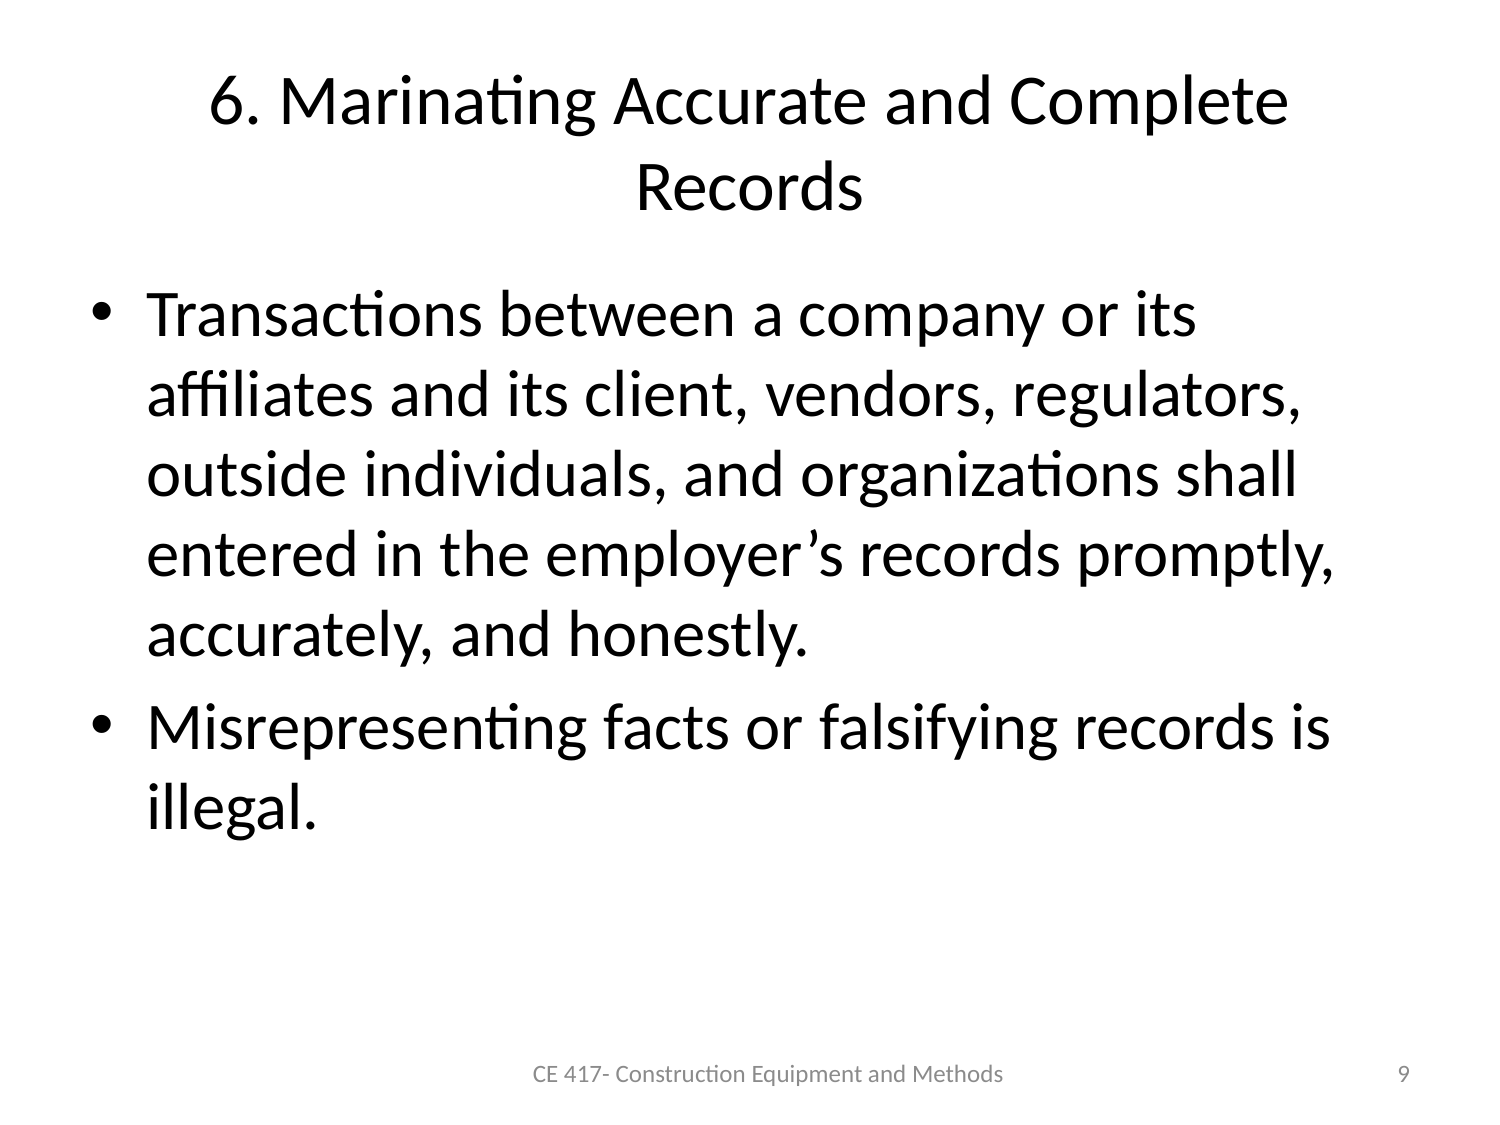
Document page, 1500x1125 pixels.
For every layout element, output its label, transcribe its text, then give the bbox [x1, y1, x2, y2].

title 6. Marinating Accurate and Complete Records [75, 45, 1425, 233]
slide_number 9 [1074, 1042, 1425, 1103]
list Transactions between a company or its affiliates and its client, vendors, regulators, outside individuals, and organizations shall entered in the employer’s records promptly, accurately, and honestly. Misrepresenting facts or falsifying records is illegal. [75, 262, 1425, 1005]
footer CE 417- Construction Equipment and Methods [512, 1042, 1025, 1103]
